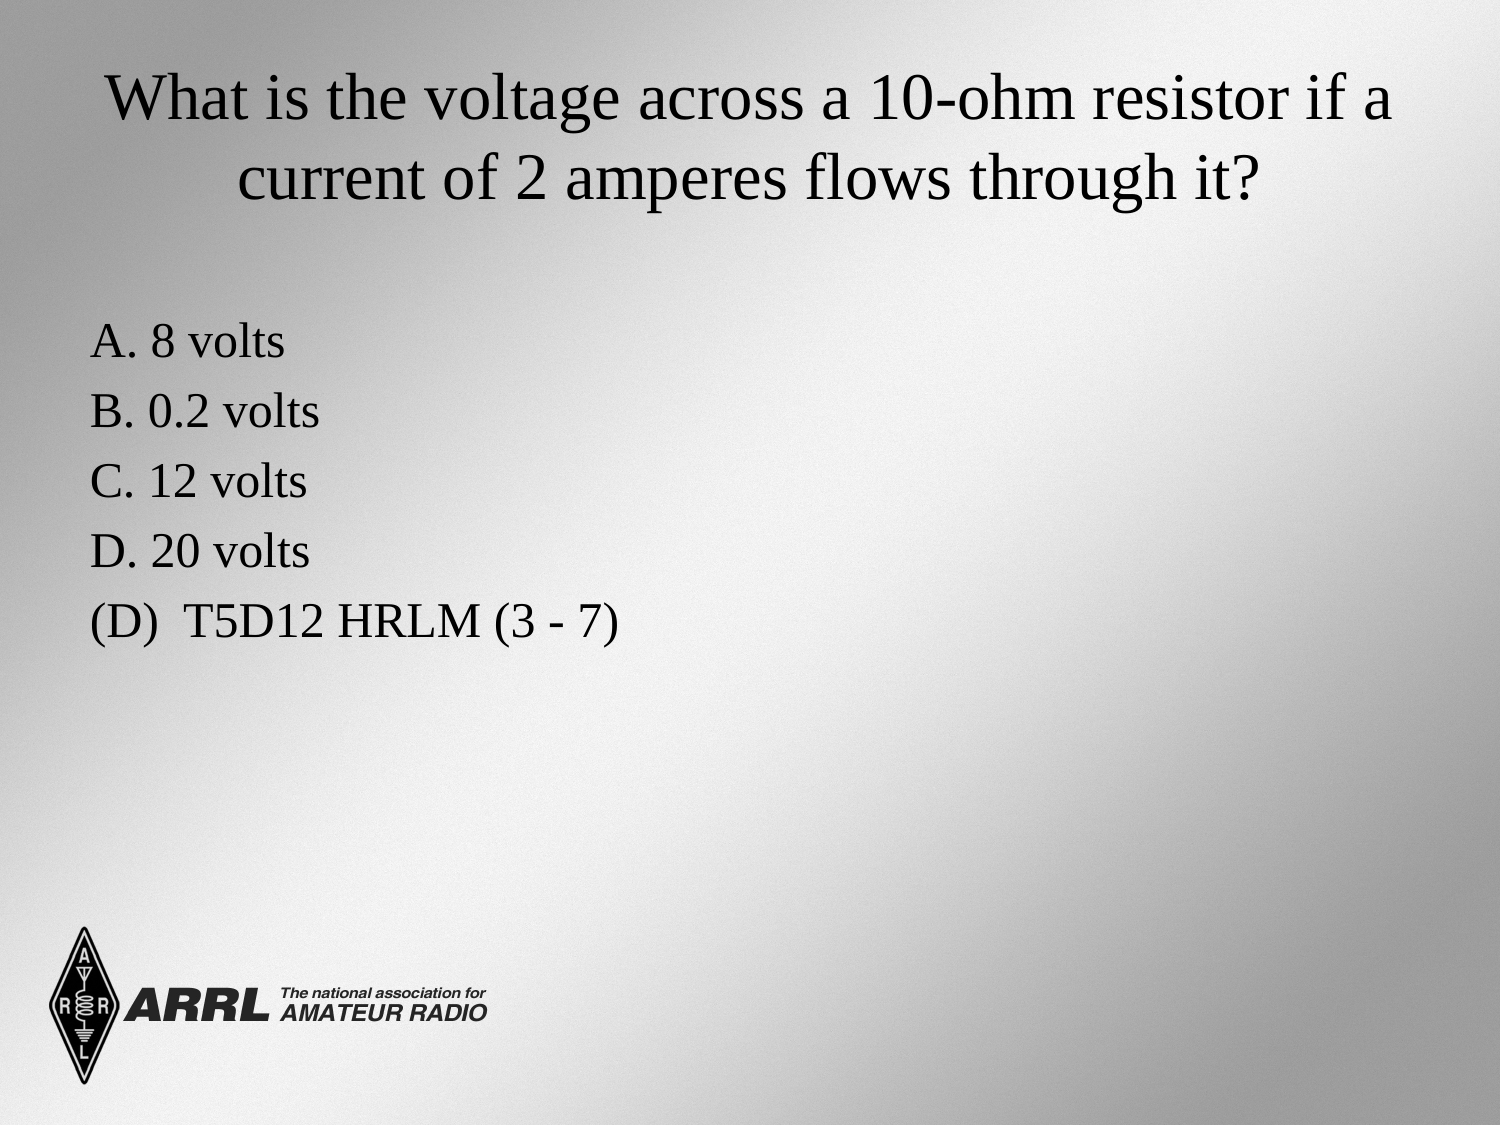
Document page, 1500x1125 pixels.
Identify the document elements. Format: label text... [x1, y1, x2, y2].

list A. 8 volts B. 0.2 volts C. 12 volts D. 20 volts (D) T5D12 HRLM (3 - 7) [75, 299, 1425, 1005]
title What is the voltage across a 10-ohm resistor if a current of 2 amperes flows through it? [75, 45, 1425, 233]
picture [0, 0, 1500, 1125]
